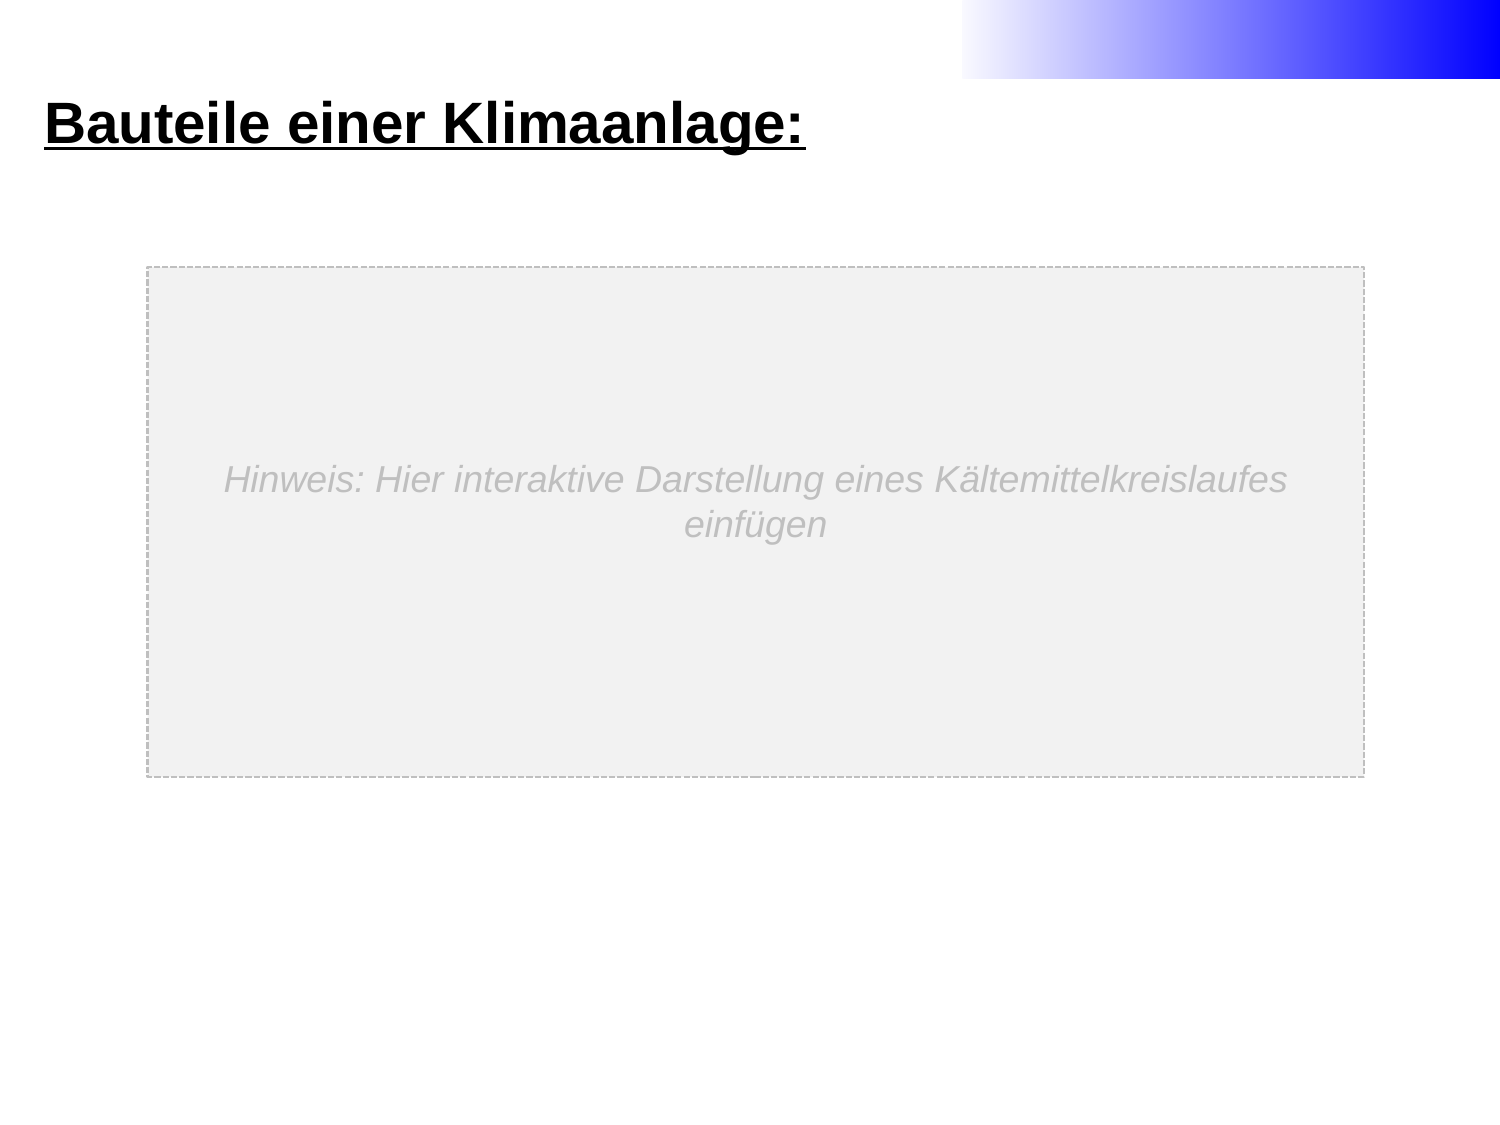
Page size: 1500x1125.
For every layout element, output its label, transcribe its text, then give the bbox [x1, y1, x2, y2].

text_box Bauteile einer Klimaanlage: [29, 78, 1176, 233]
text_box Hinweis: Hier interaktive Darstellung eines Kältemittelkreislaufes einfügen [147, 267, 1365, 777]
